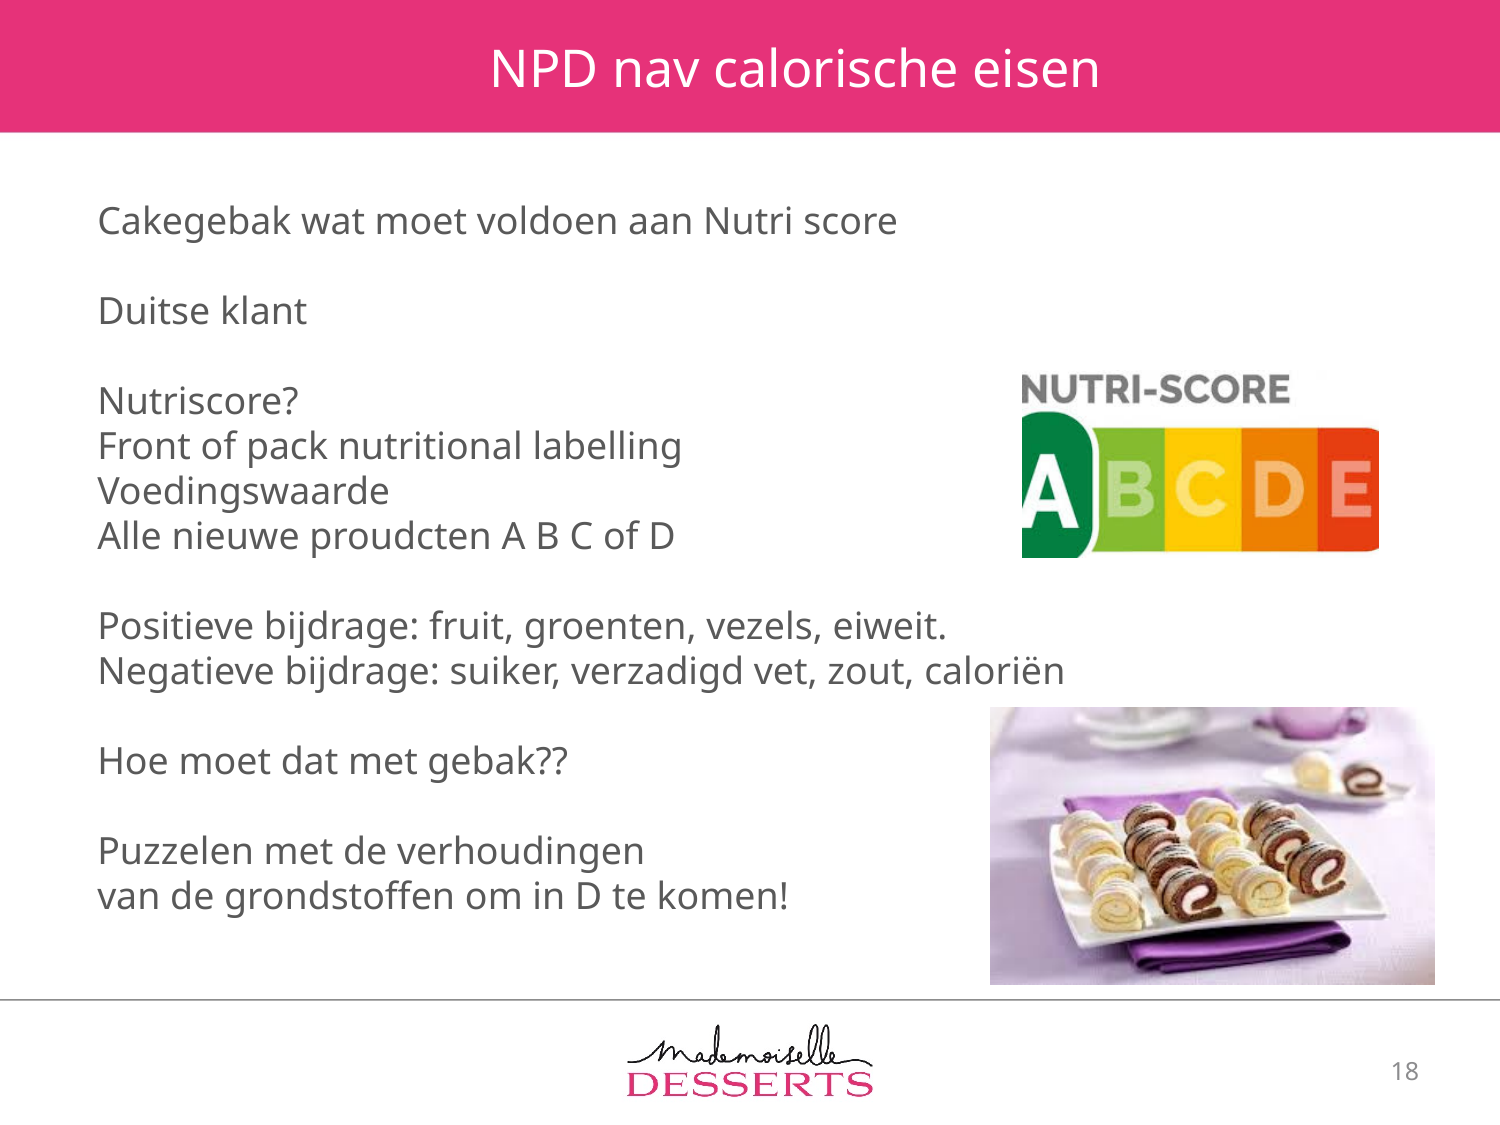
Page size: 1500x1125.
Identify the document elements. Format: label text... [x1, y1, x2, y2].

text_box Cakegebak wat moet voldoen aan Nutri score Duitse klant Nutriscore? Front of pack nutritional labelling Voedingswaarde Alle nieuwe proudcten A B C of D Positieve bijdrage: fruit, groenten, vezels, eiweit. Negatieve bijdrage: suiker, verzadigd vet, zout, caloriën Hoe moet dat met gebak?? Puzzelen met de verhoudingen van de grondstoffen om in D te komen! [82, 189, 1479, 1055]
title NPD nav calorische eisen [0, 3, 1435, 138]
slide_number 18 [1322, 1055, 1435, 1103]
picture [0, 0, 1500, 1125]
